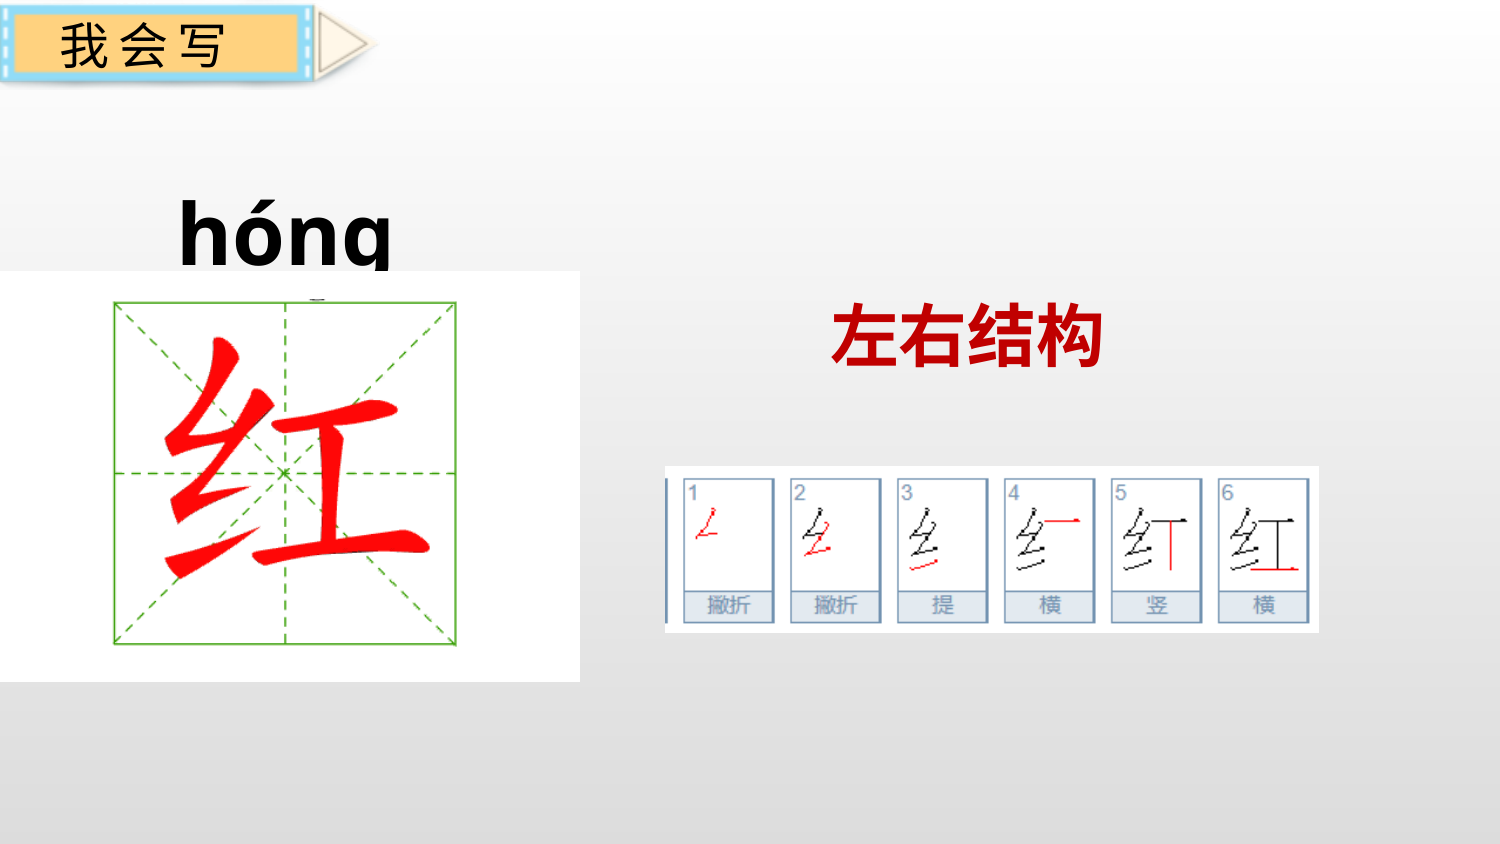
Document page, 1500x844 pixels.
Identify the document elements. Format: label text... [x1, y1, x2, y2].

picture [665, 466, 1319, 633]
text_box 左右结构 [818, 287, 1166, 382]
text_box hóng [49, 174, 524, 271]
picture [0, 0, 386, 90]
picture [0, 271, 580, 682]
